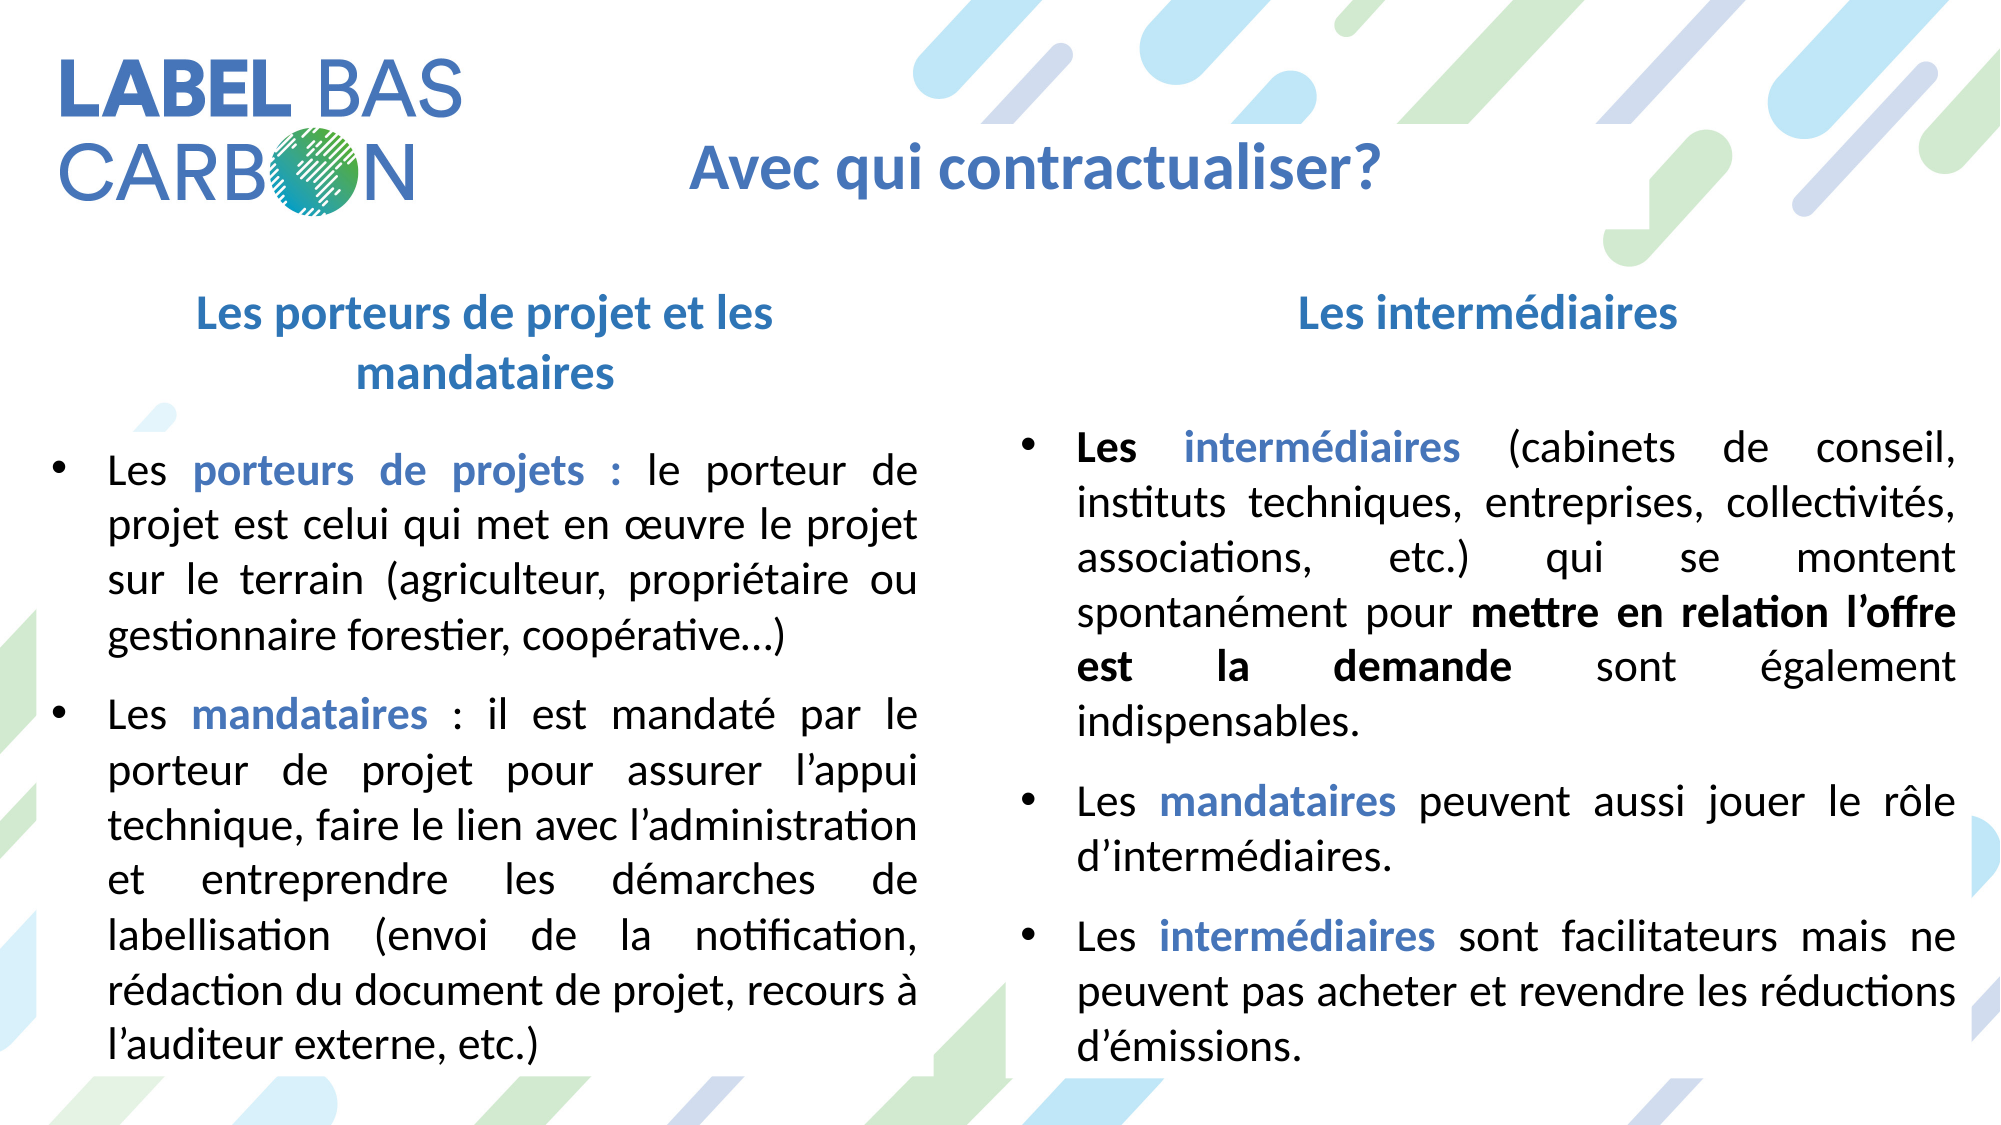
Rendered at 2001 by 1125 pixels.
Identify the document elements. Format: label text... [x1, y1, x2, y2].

picture [0, 0, 2000, 1125]
text_box Les intermédiaires (cabinets de conseil, instituts techniques, entreprises, collectivités, associations, etc.) qui se montent spontanément pour mettre en relation l’offre est la demande sont également indispensables. Les mandataires peuvent aussi jouer le rôle d’intermédiaires. Les intermédiaires sont facilitateurs mais ne peuvent pas acheter et revendre les réductions d’émissions. [1005, 408, 1972, 1079]
text_box Les porteurs de projet et les mandataires [152, 272, 818, 408]
text_box Les intermédiaires [1156, 272, 1821, 348]
text_box Les porteurs de projets : le porteur de projet est celui qui met en œuvre le projet sur le terrain (agriculteur, propriétaire ou gestionnaire forestier, coopérative…) Les mandataires : il est mandaté par le porteur de projet pour assurer l’appui technique, faire le lien avec l’administration et entreprendre les démarches de labellisation (envoi de la notification, rédaction du document de projet, recours à l’auditeur externe, etc.) [36, 431, 934, 1077]
text_box Avec qui contractualiser? [424, 124, 1650, 230]
